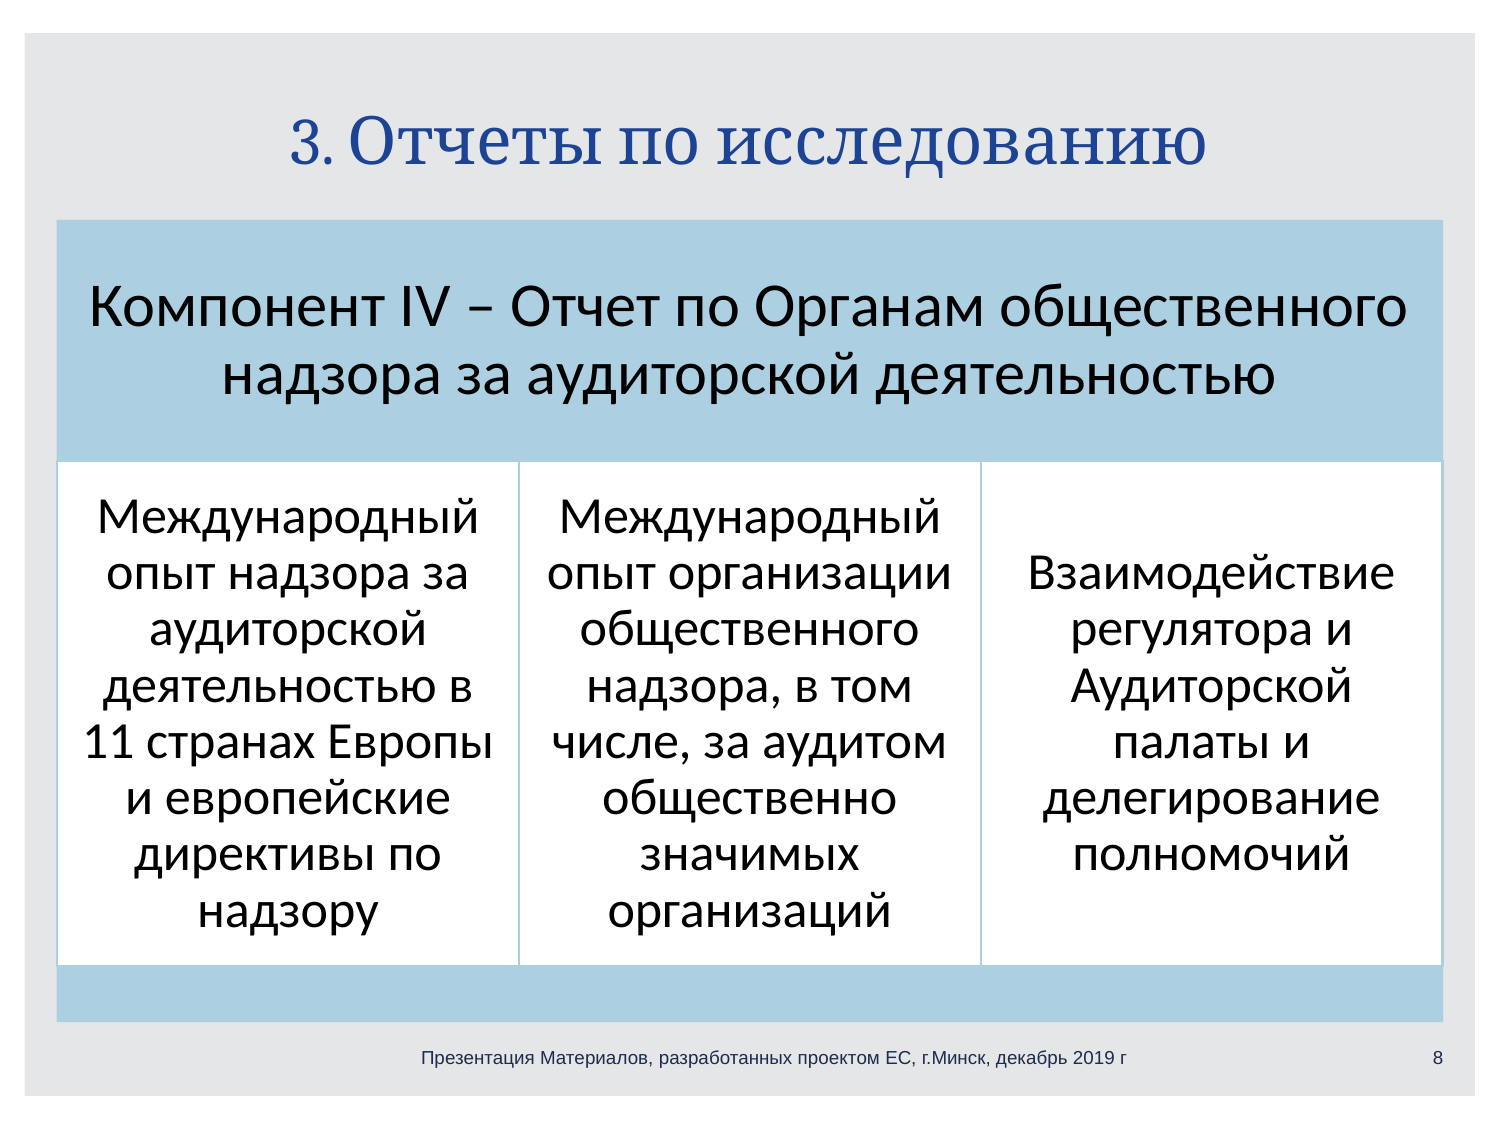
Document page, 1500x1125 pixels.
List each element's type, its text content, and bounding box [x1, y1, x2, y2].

footer Презентация Материалов, разработанных проектом ЕС, г.Минск, декабрь 2019 г [371, 1045, 1176, 1067]
slide_number 8 [1387, 1045, 1444, 1076]
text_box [56, 219, 1444, 1023]
title 3. Отчеты по исследованию [56, 54, 1444, 185]
